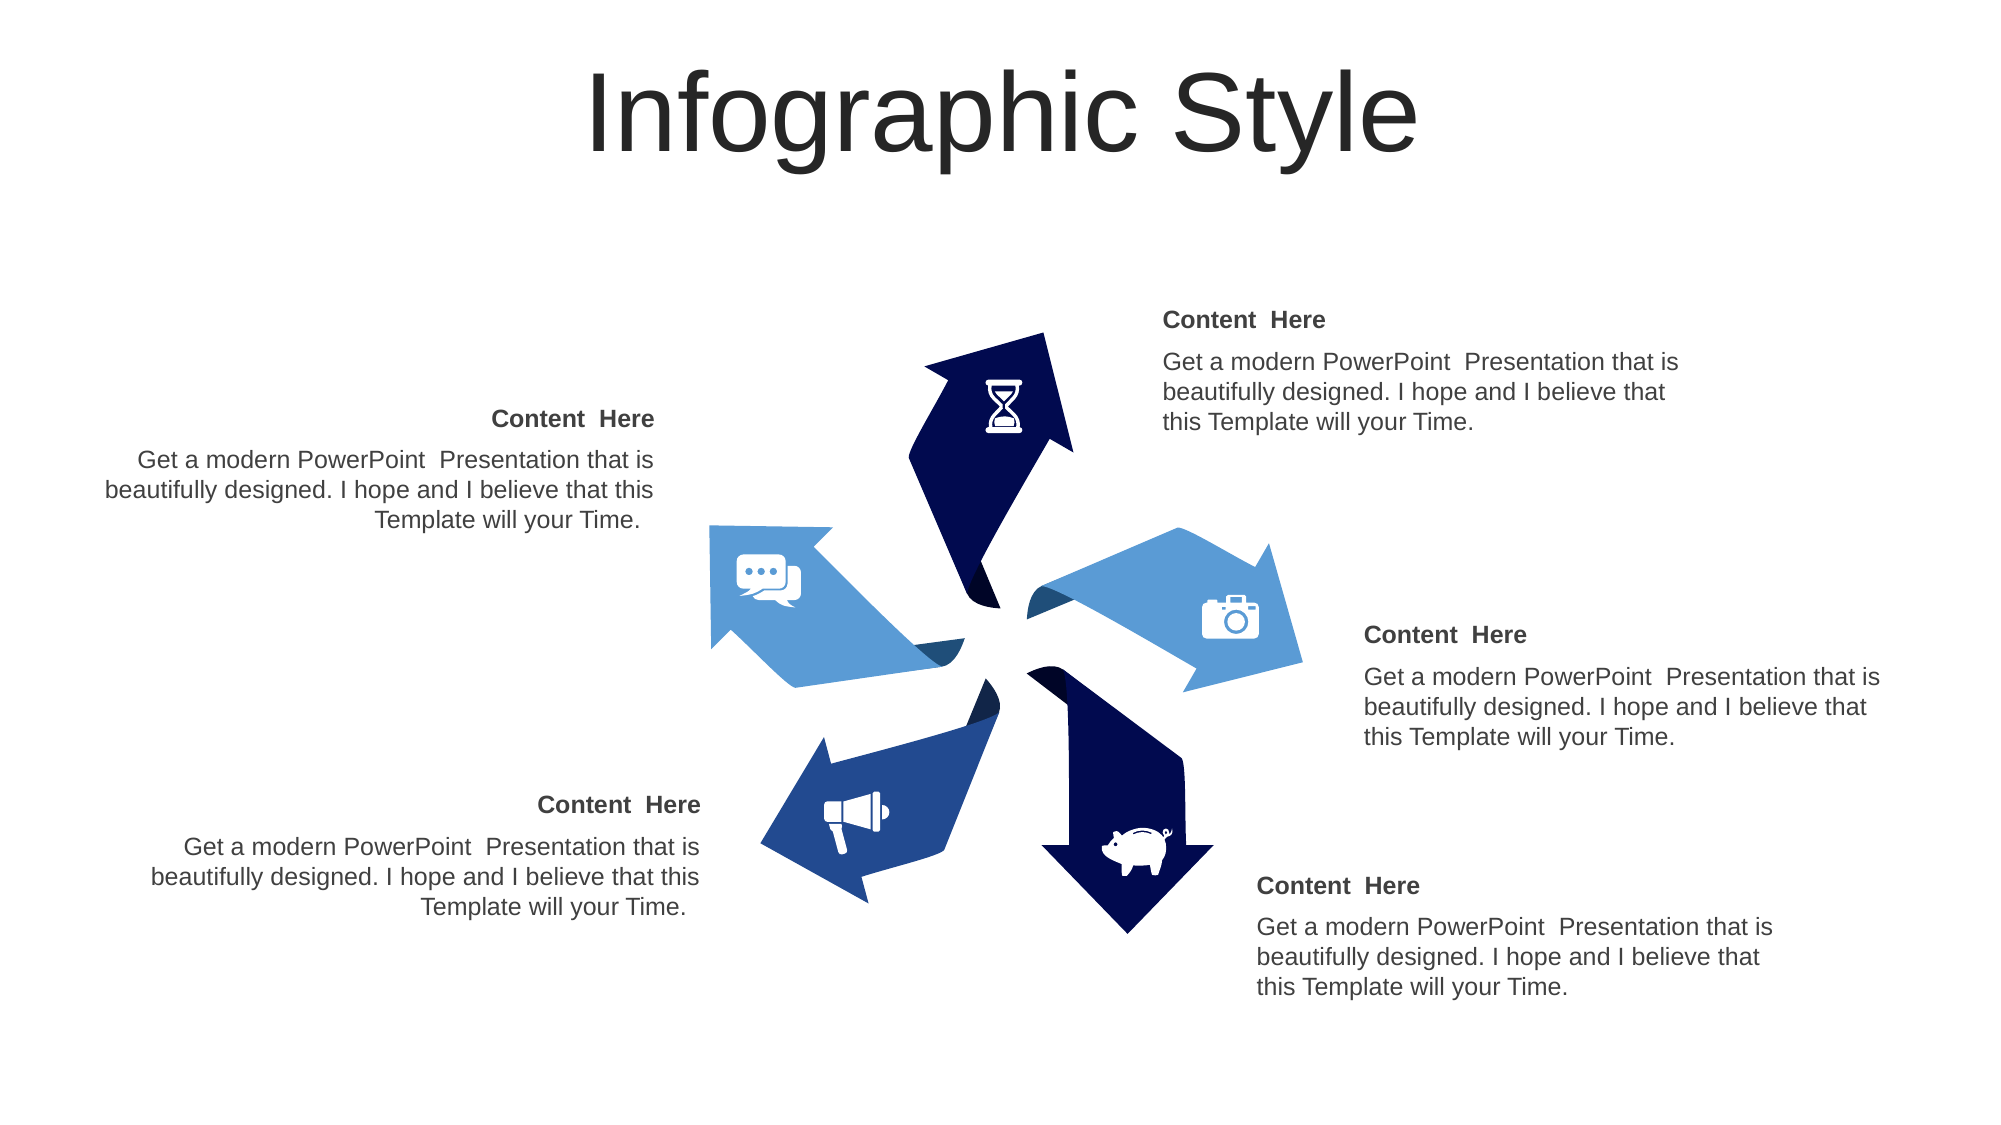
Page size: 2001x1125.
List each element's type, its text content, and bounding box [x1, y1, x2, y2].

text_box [1026, 666, 1214, 934]
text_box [1162, 296, 1728, 444]
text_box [1089, 467, 1277, 736]
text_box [794, 667, 982, 936]
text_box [715, 480, 903, 749]
list Infographic Style [53, 55, 1952, 175]
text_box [1256, 861, 1822, 1010]
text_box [97, 394, 671, 543]
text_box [889, 318, 1077, 586]
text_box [143, 780, 717, 929]
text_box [1363, 611, 1908, 760]
